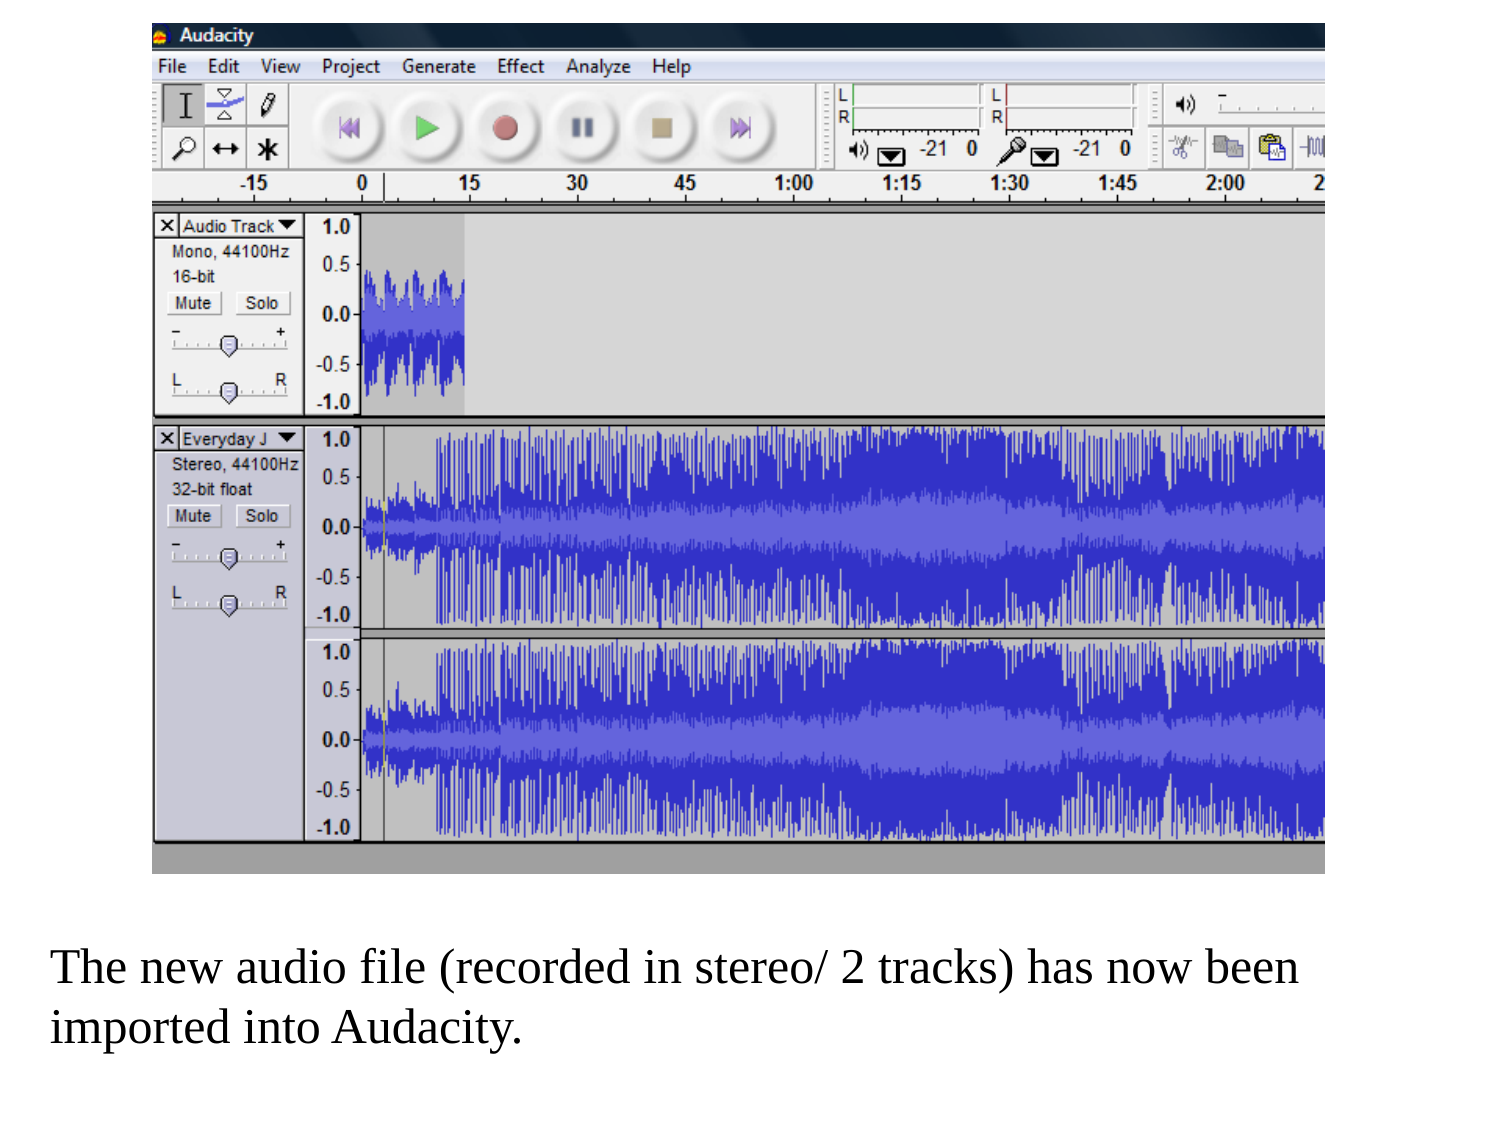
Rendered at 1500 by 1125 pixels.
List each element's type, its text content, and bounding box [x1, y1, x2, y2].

text_box The new audio file (recorded in stereo/ 2 tracks) has now been imported into Audacity. [35, 925, 1465, 1061]
picture [152, 23, 1325, 874]
